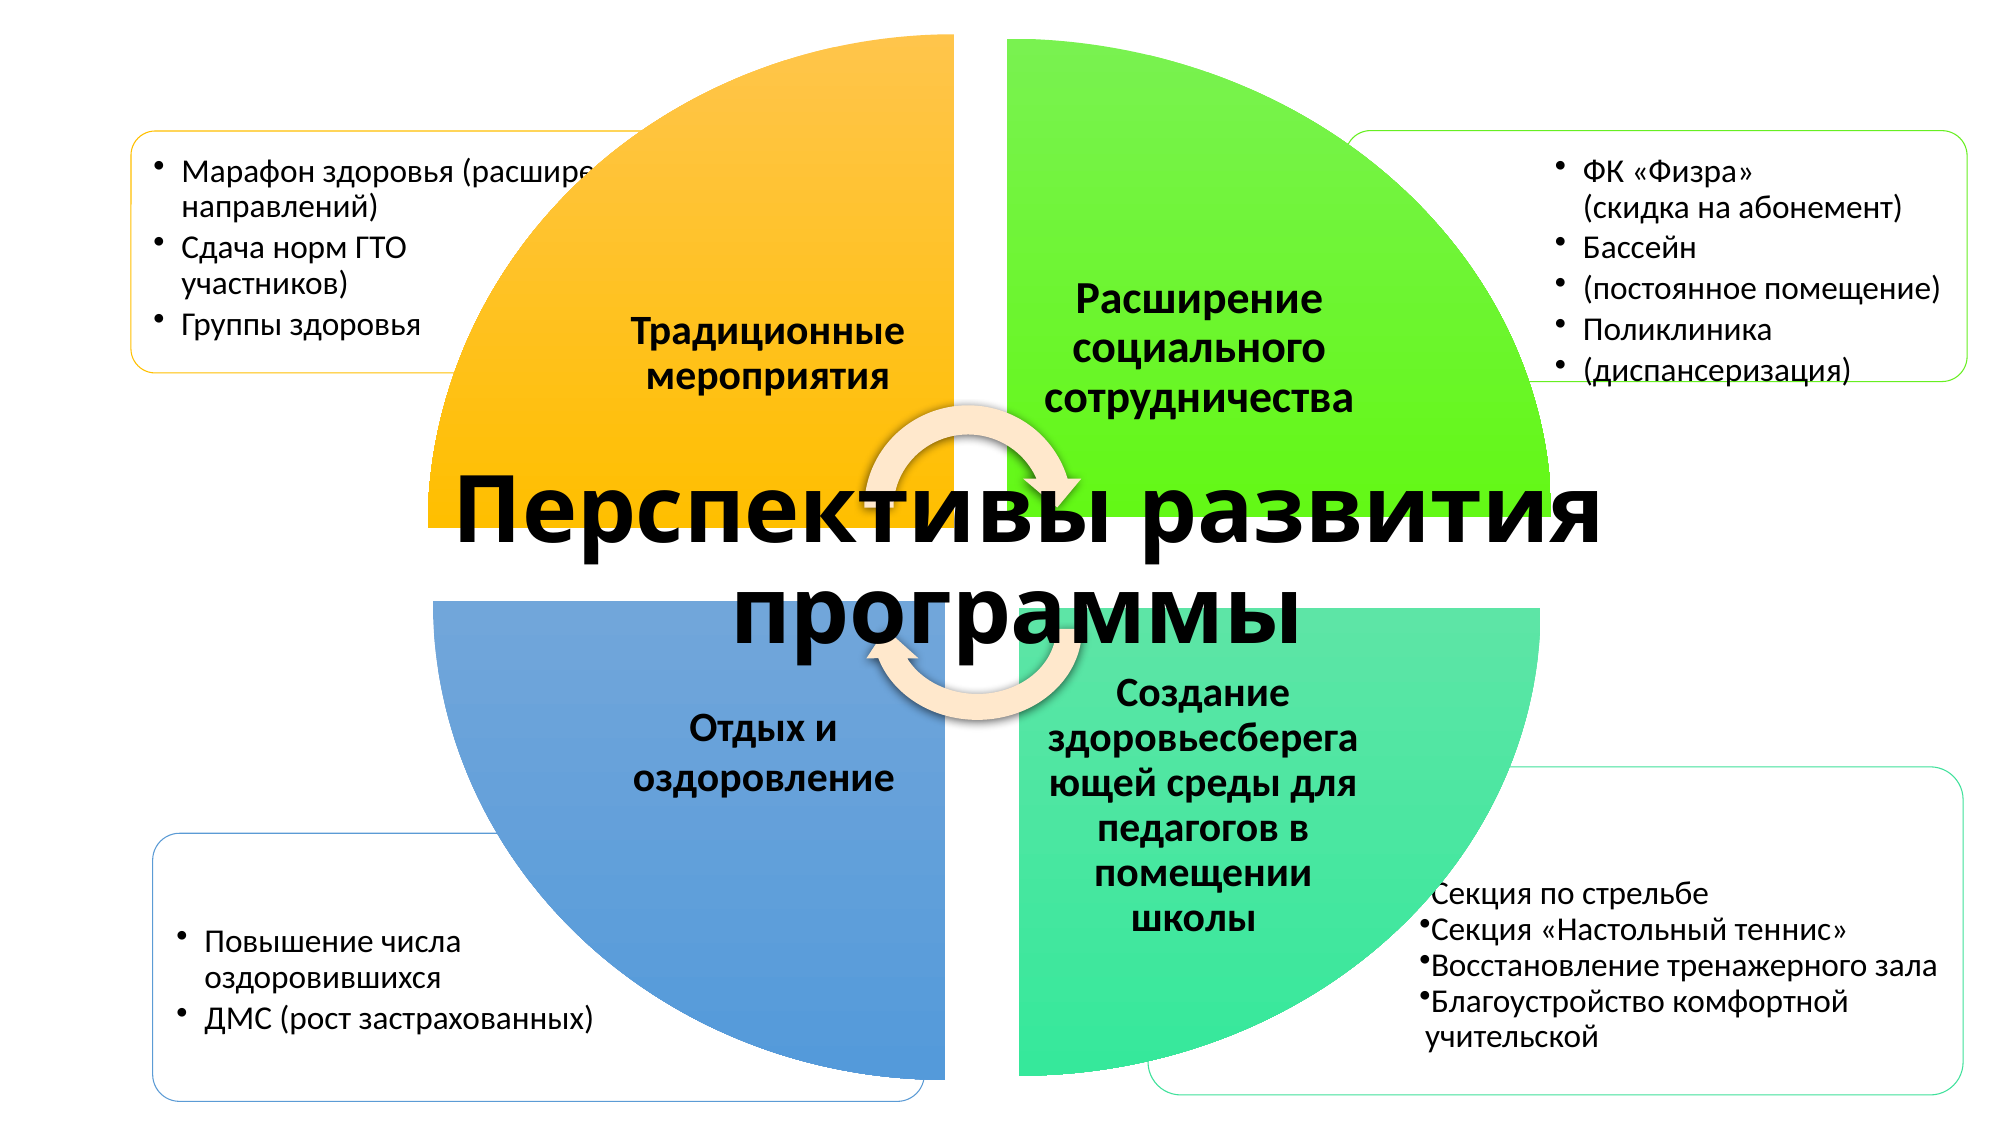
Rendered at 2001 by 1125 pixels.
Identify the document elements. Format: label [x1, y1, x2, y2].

list [58, 38, 2000, 1125]
